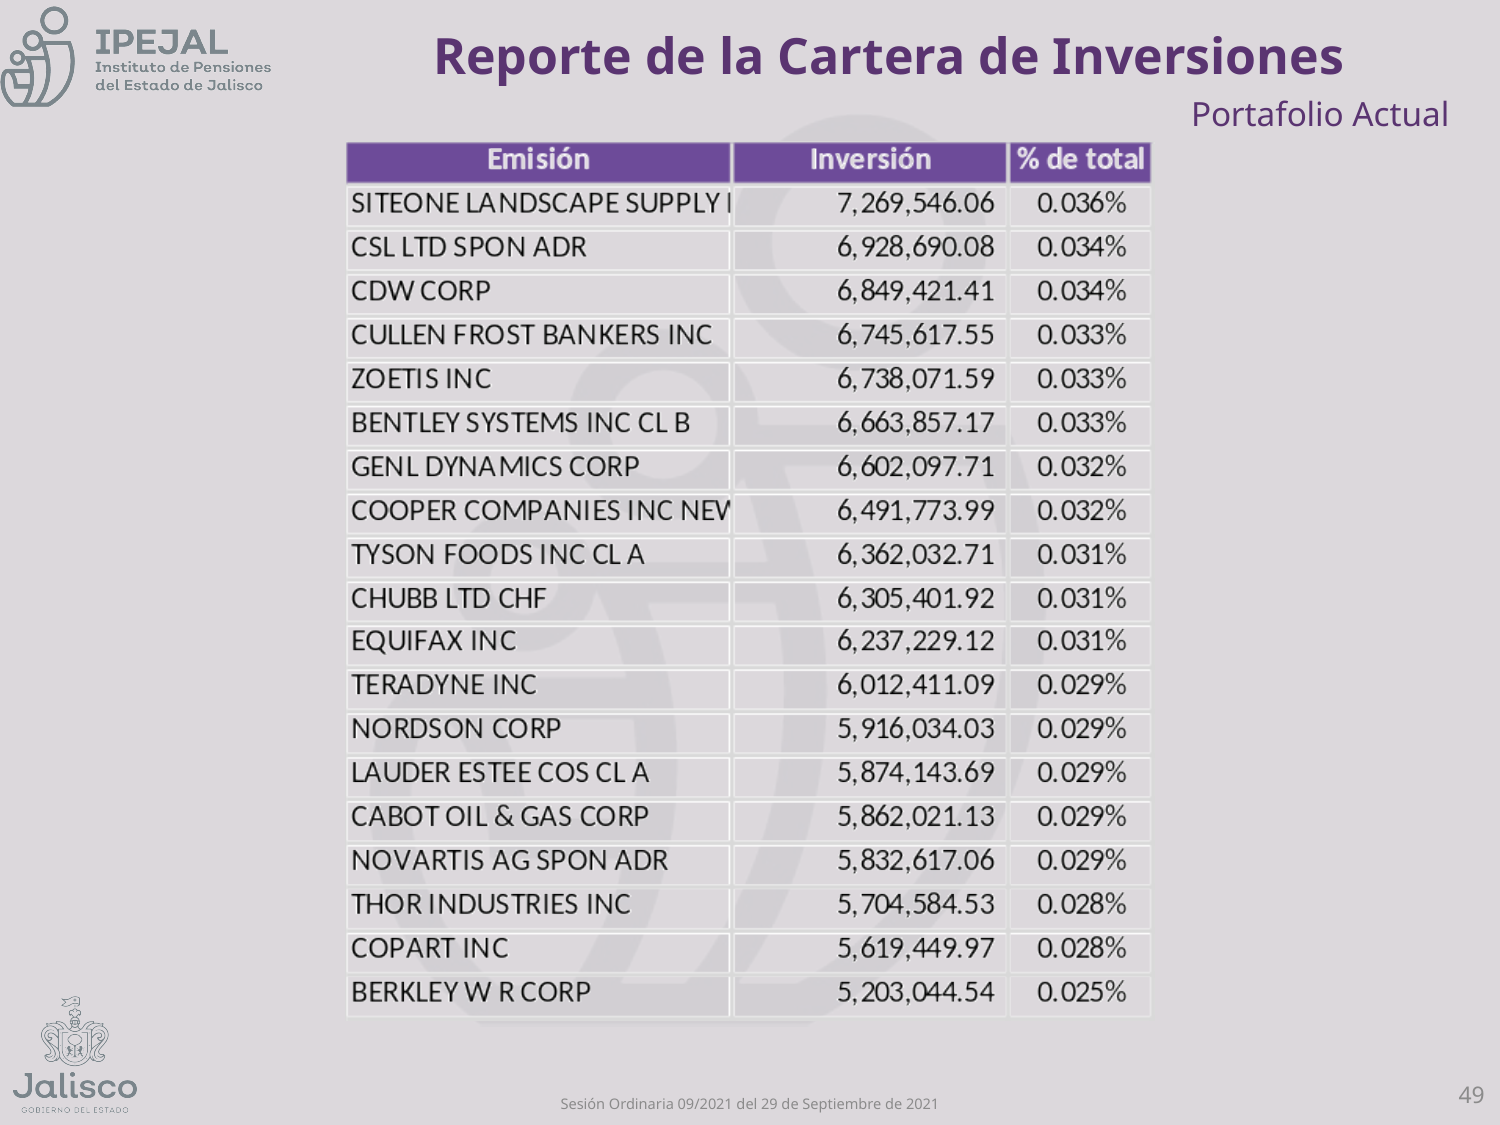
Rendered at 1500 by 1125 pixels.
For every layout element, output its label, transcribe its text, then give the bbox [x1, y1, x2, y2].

picture [0, 6, 271, 107]
picture [344, 141, 1156, 1021]
text_box Reporte de la Cartera de Inversiones [277, 23, 1500, 149]
picture [0, 988, 166, 1125]
text_box Portafolio Actual [1176, 86, 1465, 141]
footer Sesión Ordinaria 09/2021 del 29 de Septiembre de 2021 [472, 1074, 1028, 1125]
slide_number 49 [1411, 1066, 1500, 1125]
